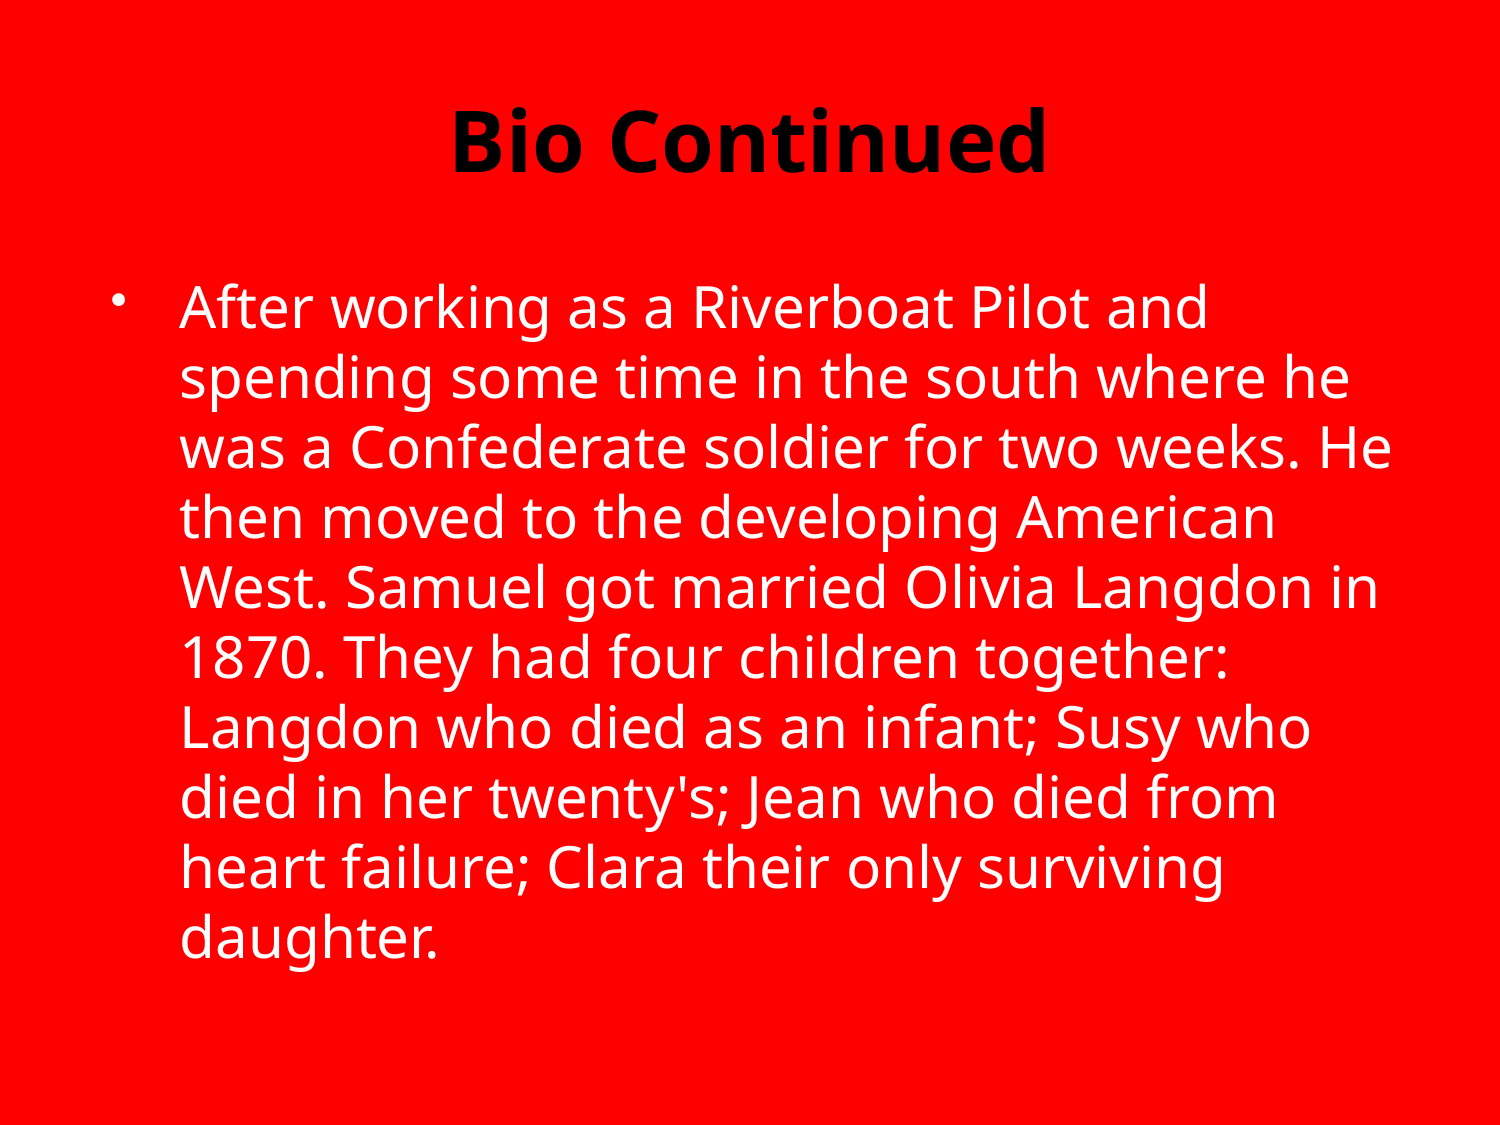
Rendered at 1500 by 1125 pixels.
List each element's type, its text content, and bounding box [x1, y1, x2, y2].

title Bio Continued [75, 45, 1425, 233]
list After working as a Riverboat Pilot and spending some time in the south where he was a Confederate soldier for two weeks. He then moved to the developing American West. Samuel got married Olivia Langdon in 1870. They had four children together: Langdon who died as an infant; Susy who died in her twenty's; Jean who died from heart failure; Clara their only surviving daughter. [75, 262, 1425, 1035]
